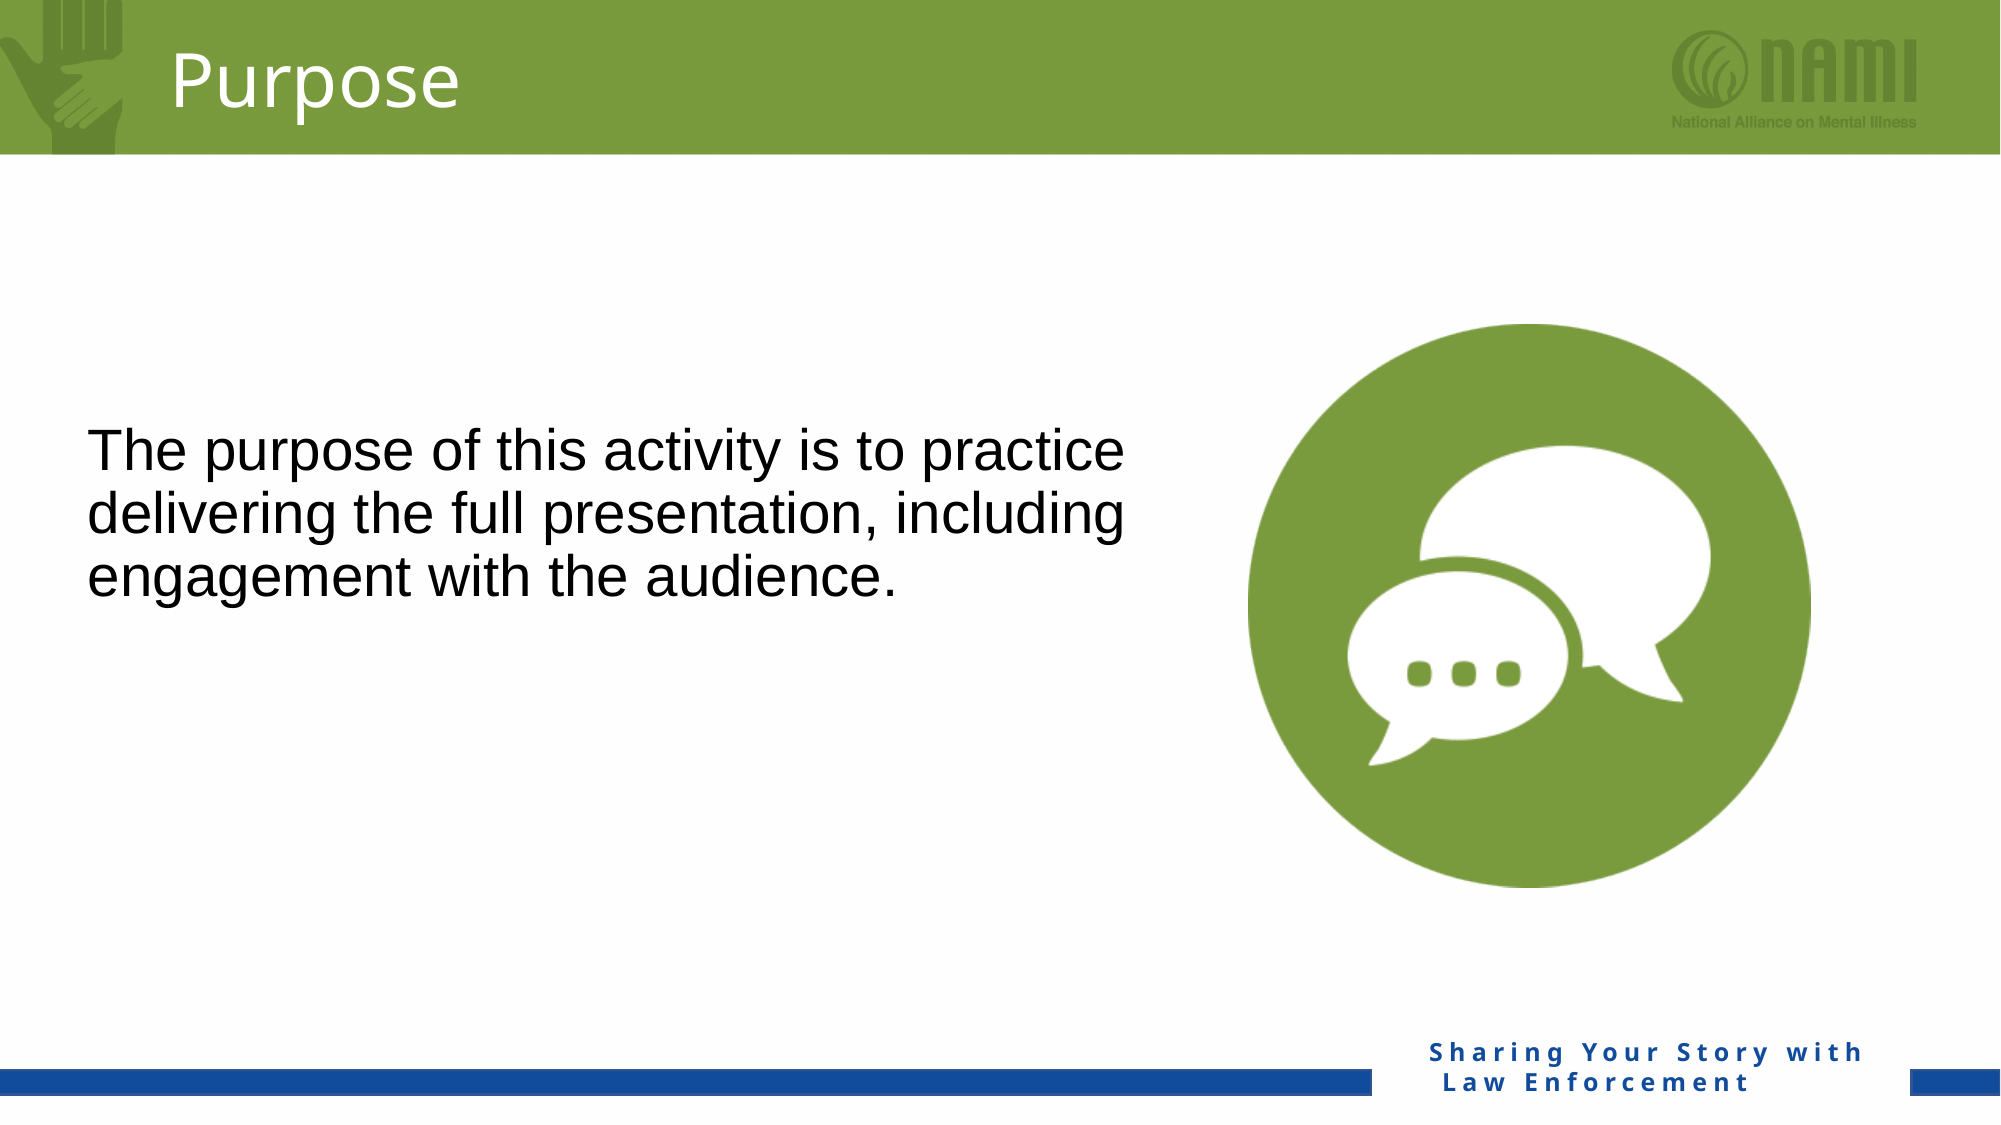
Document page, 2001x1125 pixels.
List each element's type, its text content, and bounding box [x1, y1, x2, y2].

list The purpose of this activity is to practice delivering the full presentation, including engagement with the audience. [72, 412, 1158, 1014]
footer Sharing Your Story with Law Enforcement [1391, 1036, 1913, 1097]
title Purpose [154, 6, 1863, 161]
picture [0, 0, 2001, 1125]
